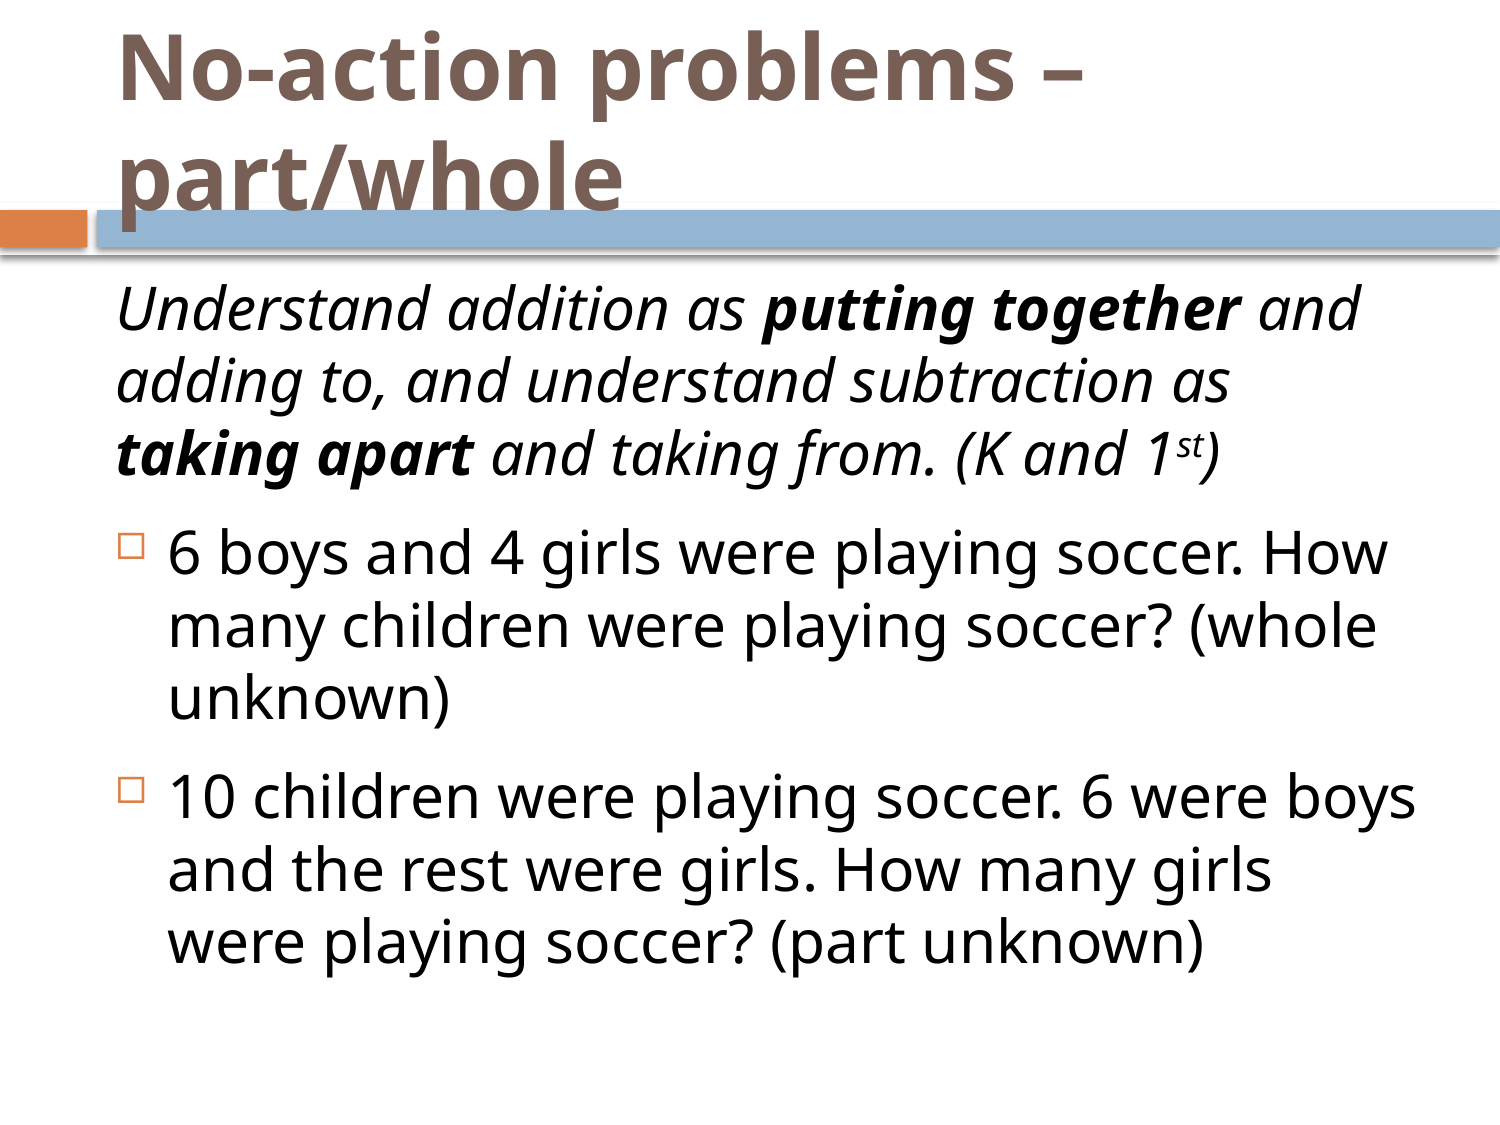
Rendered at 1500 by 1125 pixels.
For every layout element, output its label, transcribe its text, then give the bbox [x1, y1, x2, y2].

title No-action problems – part/whole [100, 37, 1438, 200]
list Understand addition as putting together and adding to, and understand subtraction as taking apart and taking from. (K and 1st) 6 boys and 4 girls were playing soccer. How many children were playing soccer? (whole unknown) 10 children were playing soccer. 6 were boys and the rest were girls. How many girls were playing soccer? (part unknown) [100, 262, 1438, 1000]
